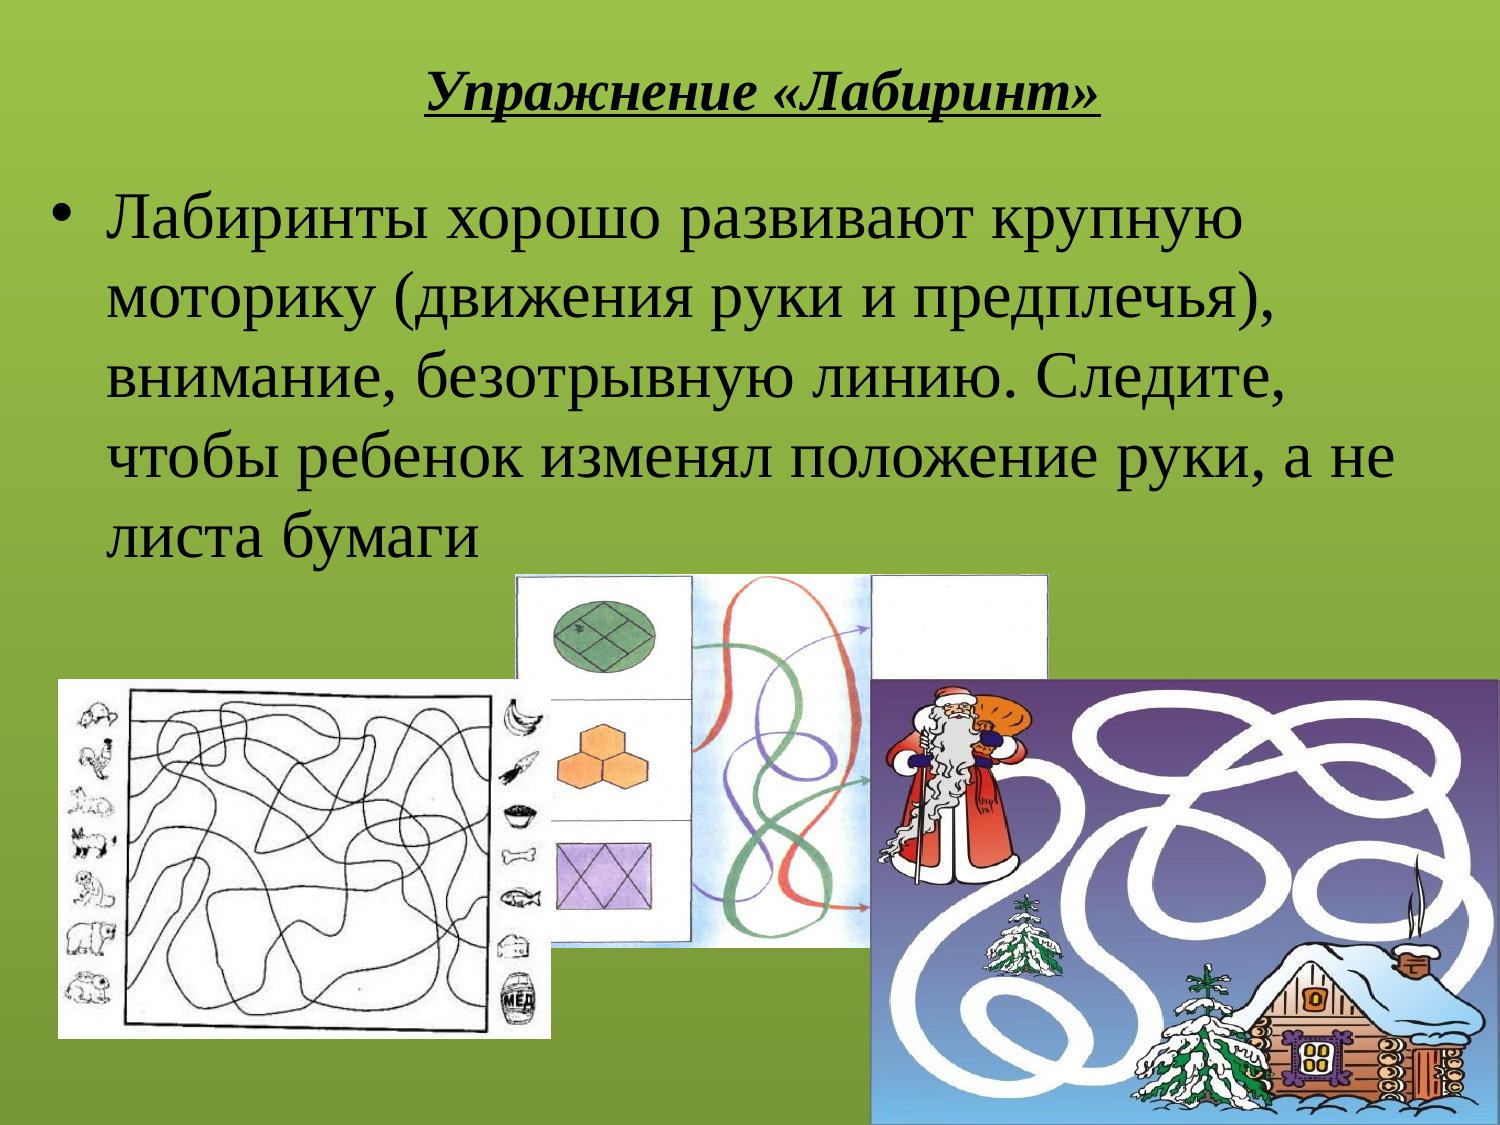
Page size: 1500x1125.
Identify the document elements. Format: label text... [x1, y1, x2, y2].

text_box Лабиринты хорошо развивают крупную моторику (движения руки и предплечья), внимание, безотрывную линию. Следите, чтобы ребенок изменял положение руки, а не листа бумаги [35, 163, 1453, 1039]
picture [58, 573, 1500, 1125]
text_box Упражнение «Лабиринт» [100, 45, 1425, 187]
text_box [0, 0, 1500, 1125]
